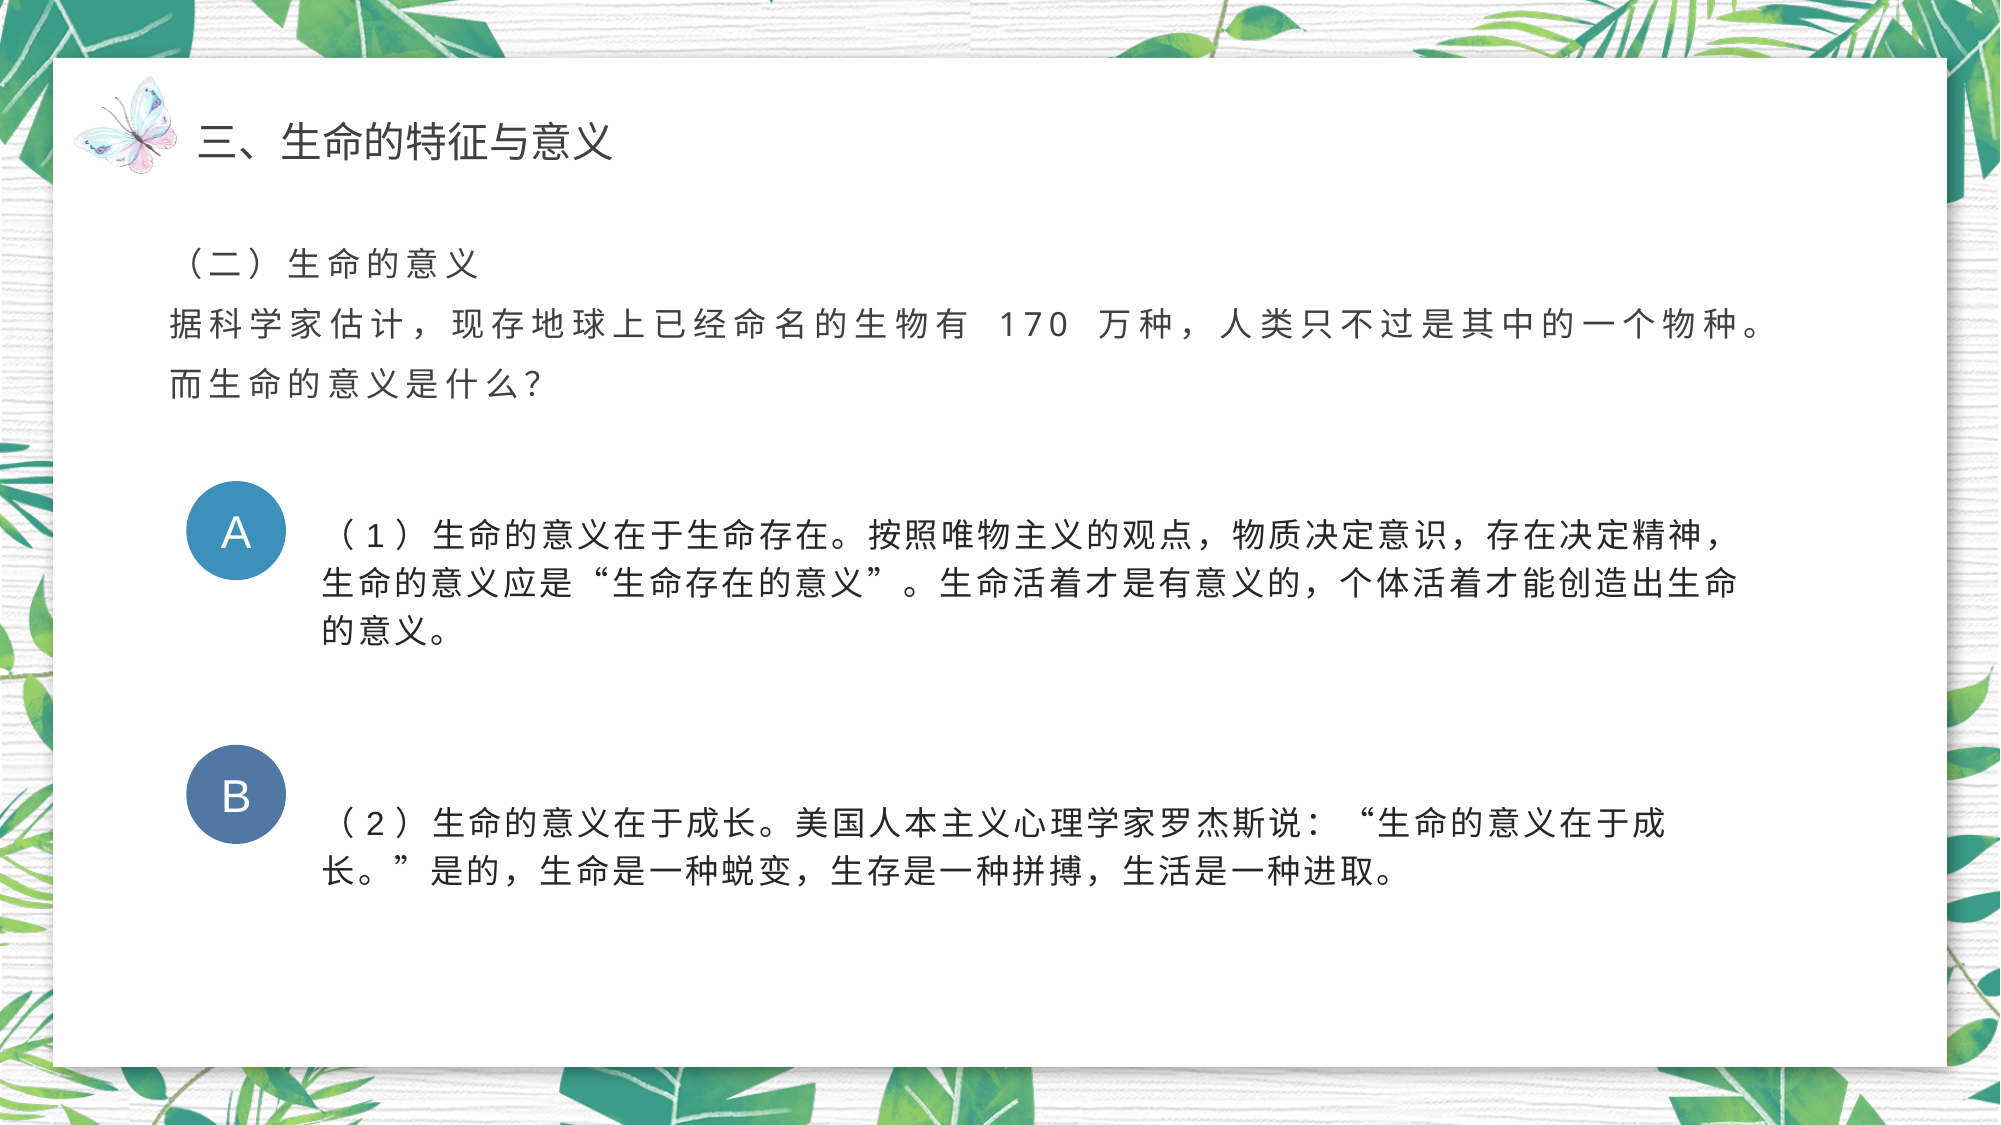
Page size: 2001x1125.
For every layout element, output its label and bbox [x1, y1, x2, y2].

picture [73, 76, 177, 174]
text_box [0, 0, 2000, 1125]
